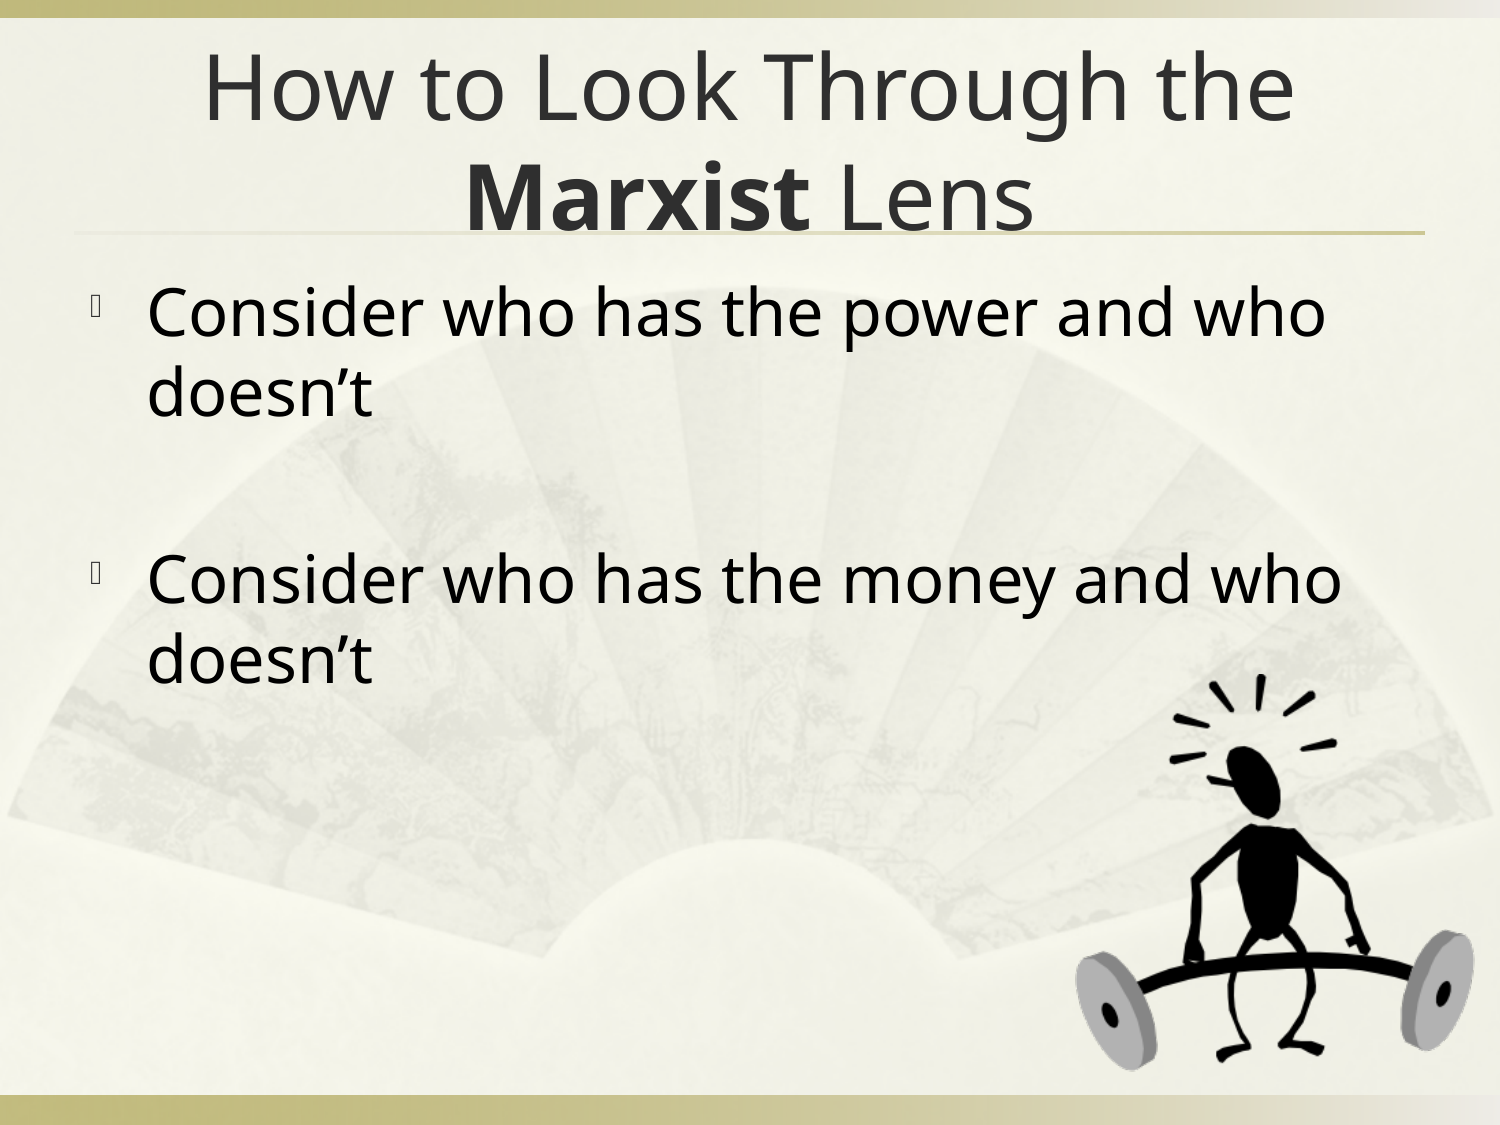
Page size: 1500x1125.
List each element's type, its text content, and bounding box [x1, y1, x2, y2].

title How to Look Through the Marxist Lens [74, 44, 1426, 233]
picture [1061, 674, 1488, 1082]
list Consider who has the power and who doesn’t Consider who has the money and who doesn’t [74, 262, 1426, 1032]
